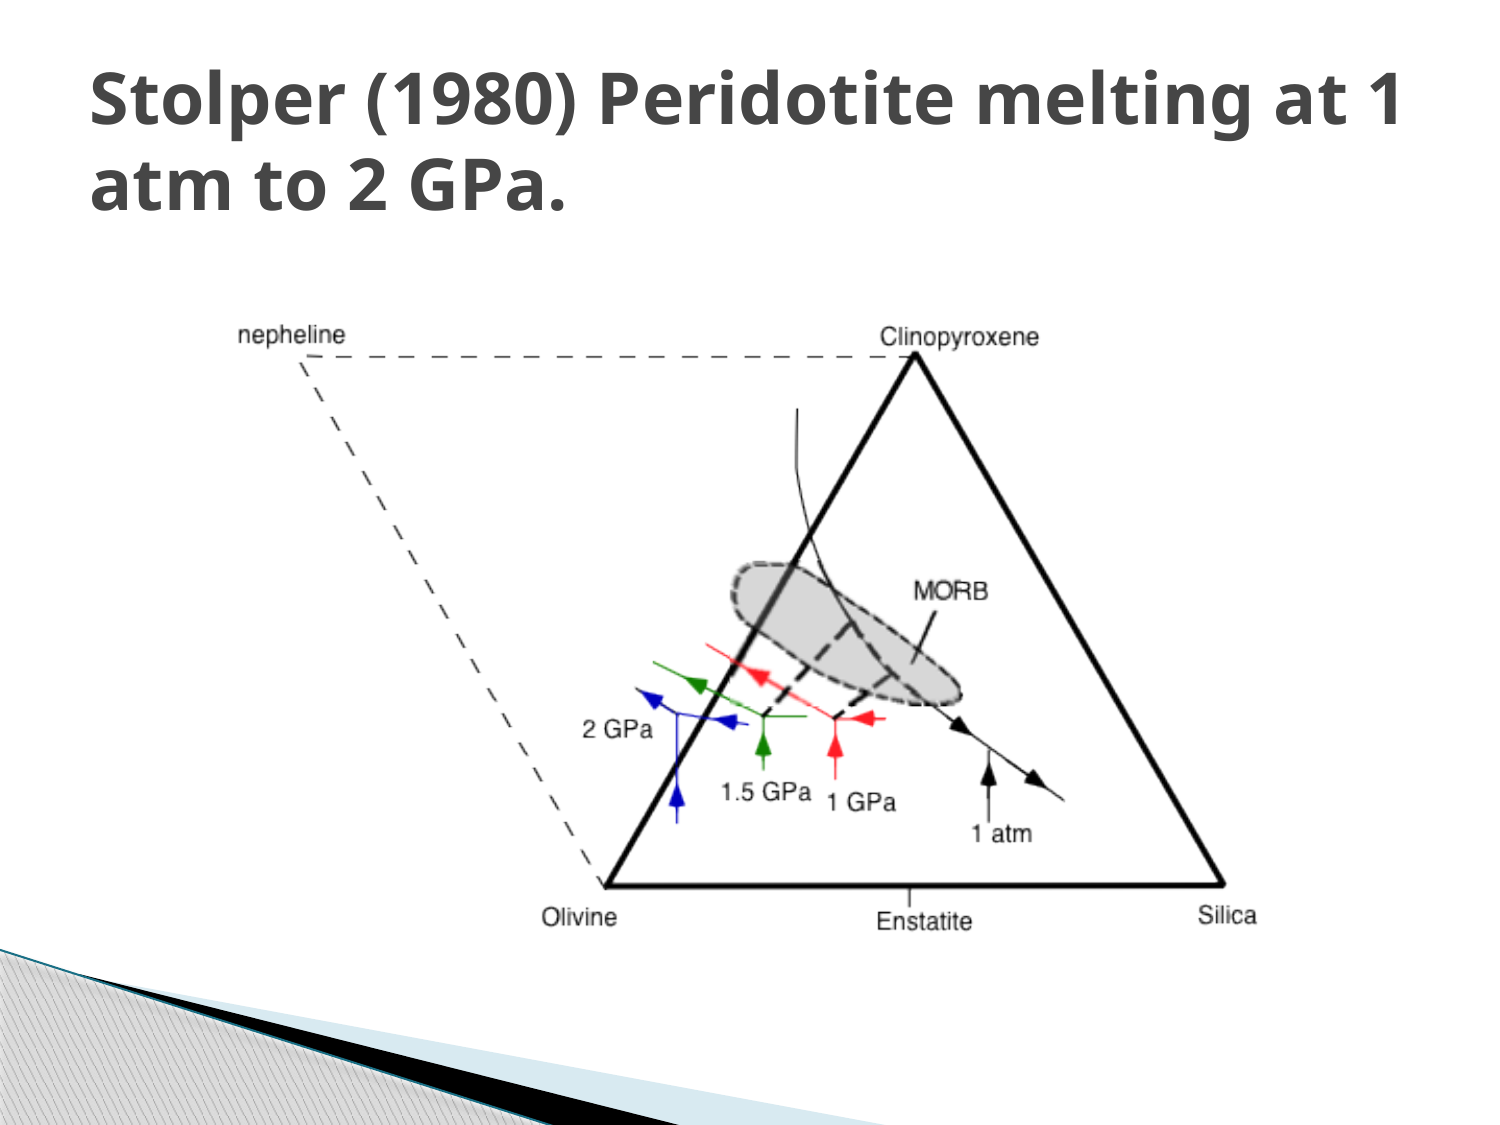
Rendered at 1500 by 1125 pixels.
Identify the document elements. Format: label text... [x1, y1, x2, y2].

title Stolper (1980) Peridotite melting at 1 atm to 2 GPa. [75, 45, 1425, 233]
picture [238, 323, 1262, 939]
